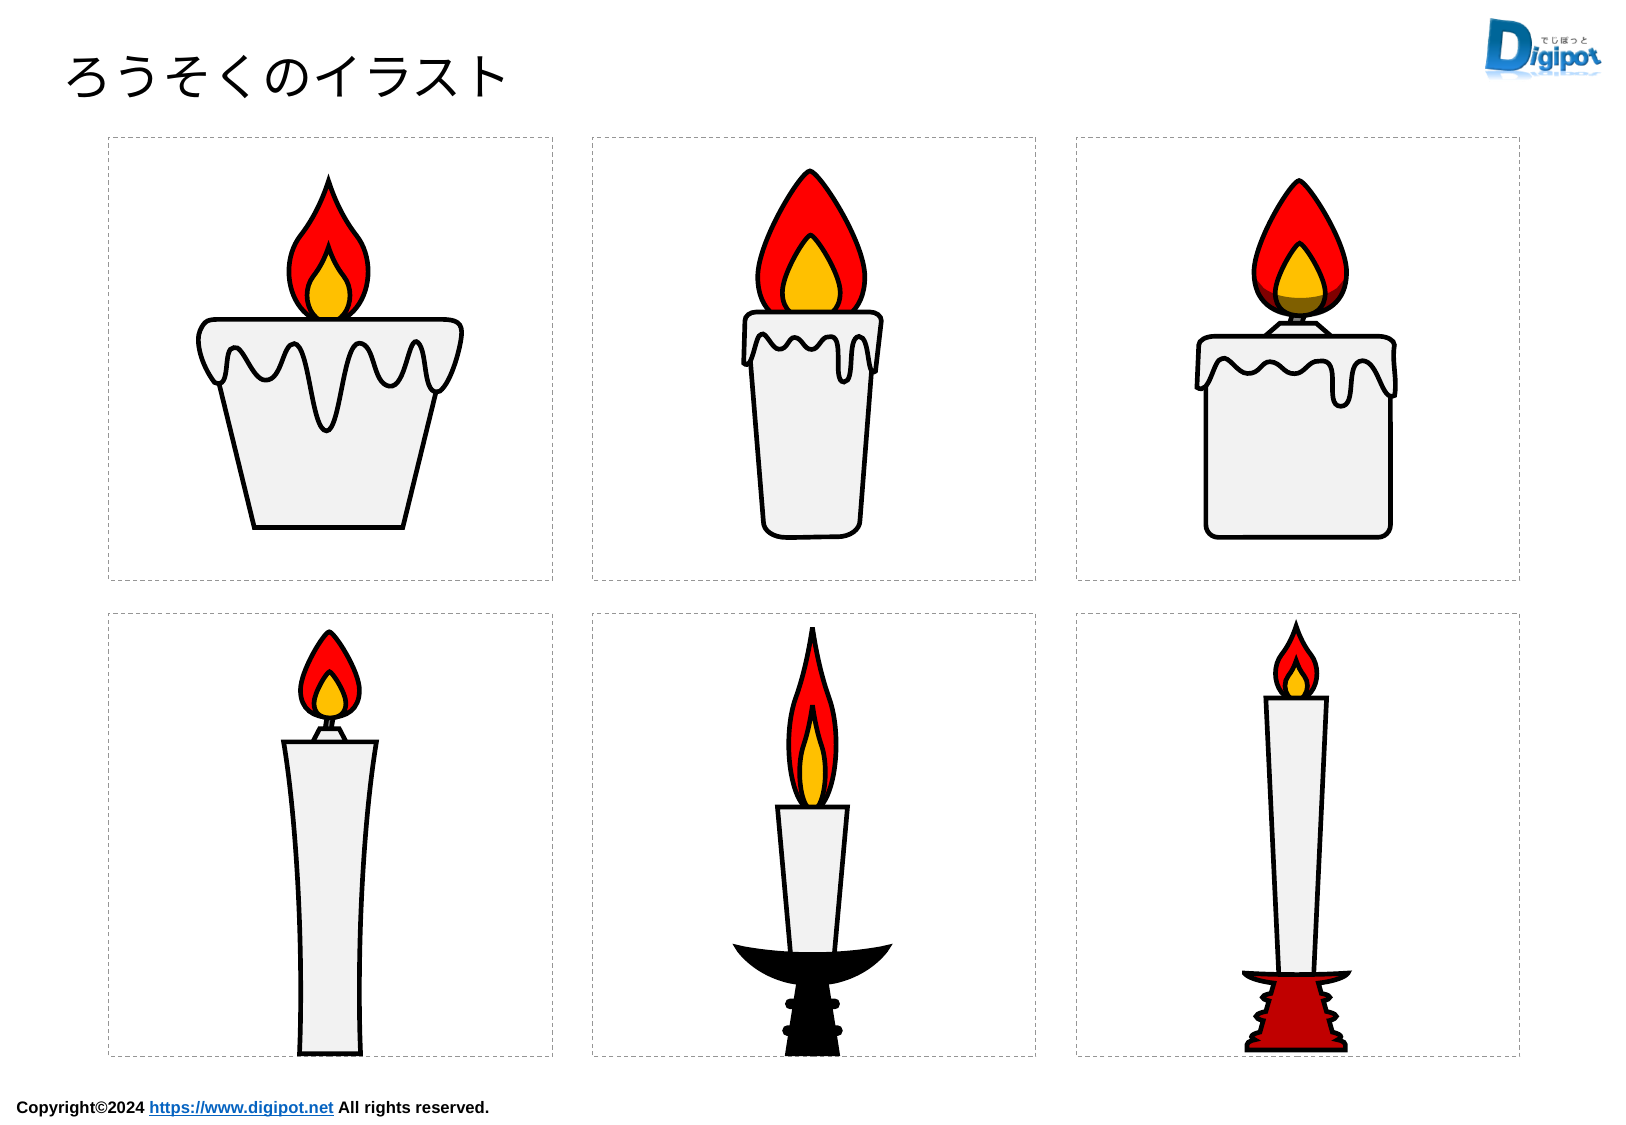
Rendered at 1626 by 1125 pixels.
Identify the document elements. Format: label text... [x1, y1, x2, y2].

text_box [743, 170, 882, 538]
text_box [737, 627, 888, 1054]
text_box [1196, 180, 1396, 538]
text_box ろうそくのイラスト [48, 38, 527, 113]
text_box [1244, 626, 1349, 1051]
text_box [198, 180, 462, 528]
picture [1485, 18, 1602, 82]
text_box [283, 631, 377, 1054]
